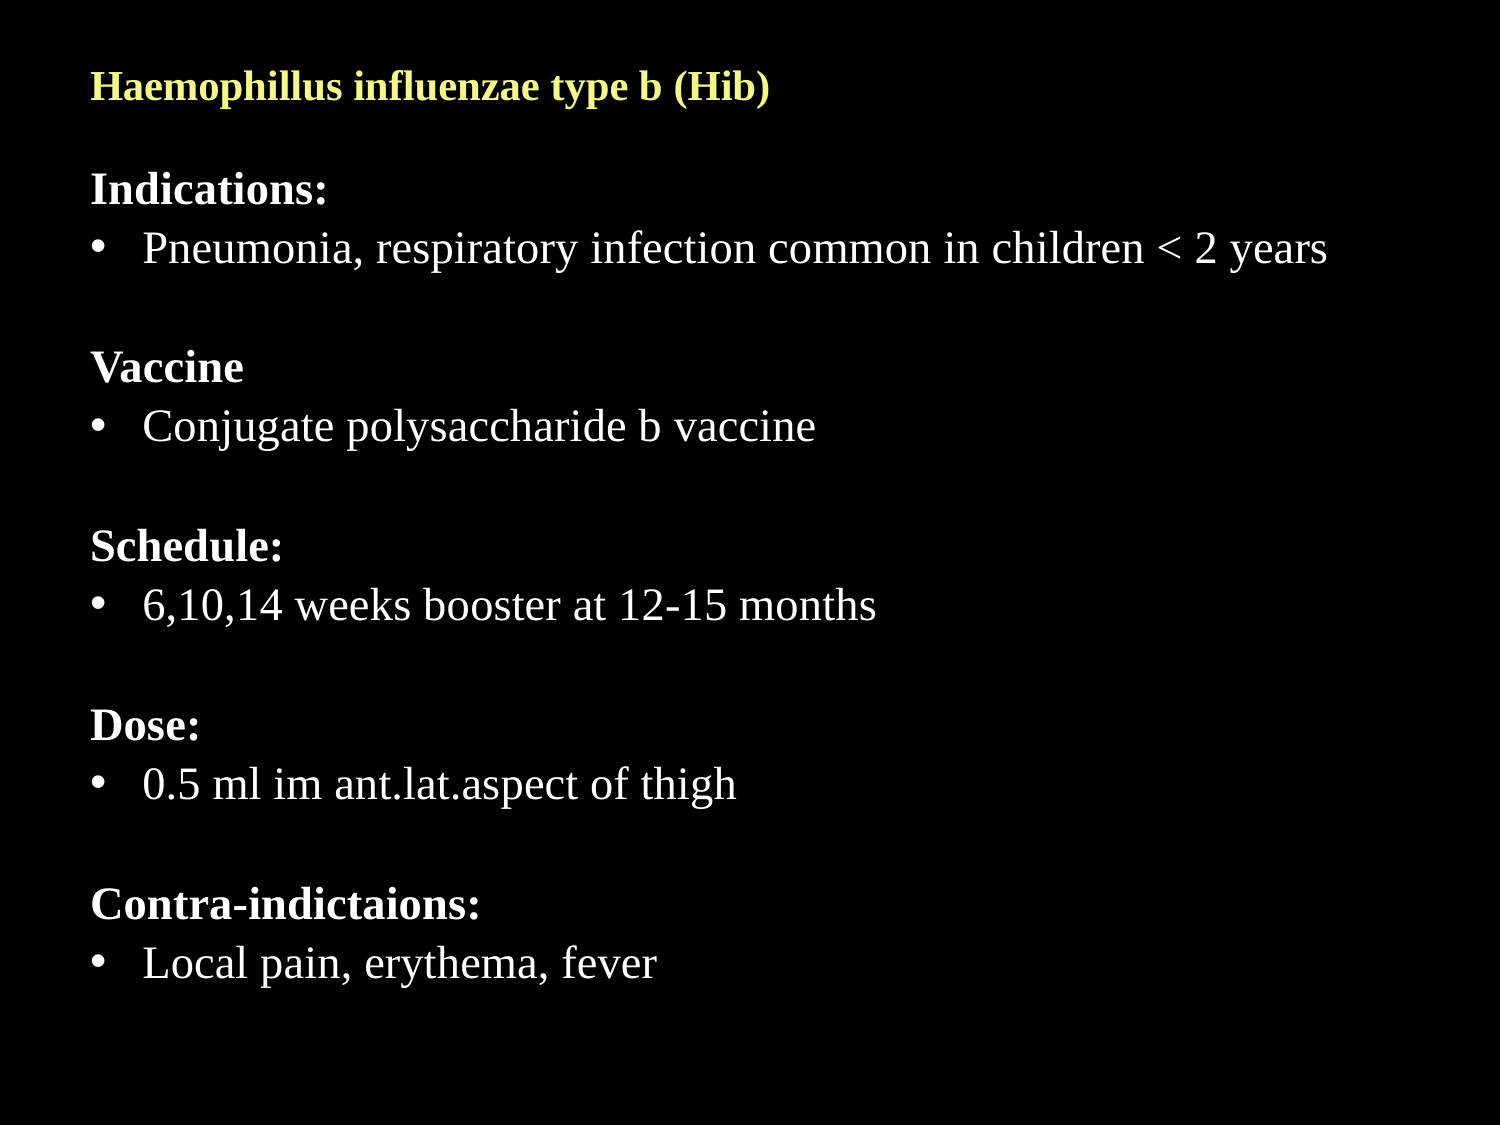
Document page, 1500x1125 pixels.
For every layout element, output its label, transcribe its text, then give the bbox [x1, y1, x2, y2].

list Indications: Pneumonia, respiratory infection common in children < 2 years Vaccine Conjugate polysaccharide b vaccine Schedule: 6,10,14 weeks booster at 12-15 months Dose: 0.5 ml im ant.lat.aspect of thigh Contra-indictaions: Local pain, erythema, fever [75, 149, 1450, 1005]
title Haemophillus influenzae type b (Hib) [75, 50, 1425, 149]
